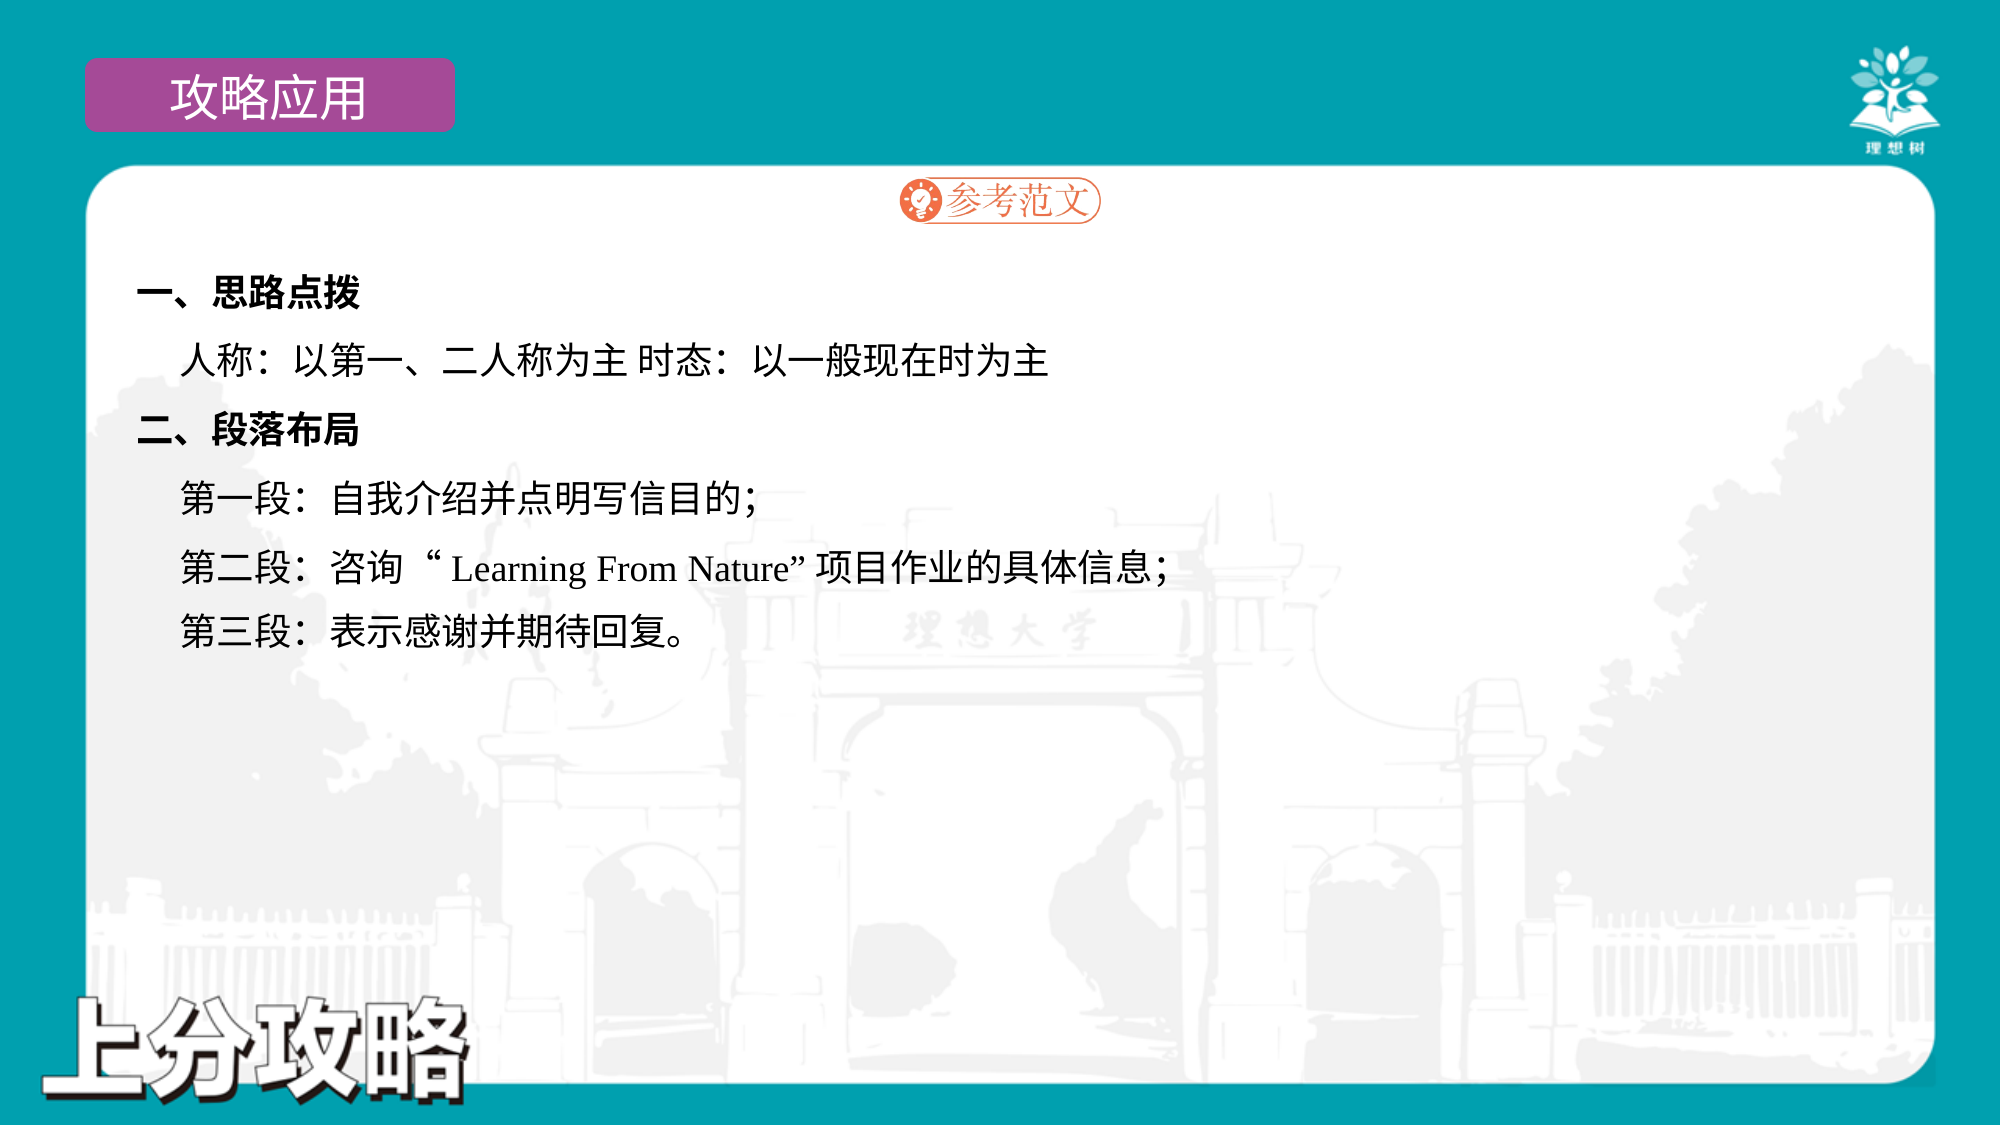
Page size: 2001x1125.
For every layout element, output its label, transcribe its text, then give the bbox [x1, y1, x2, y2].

picture [0, 0, 2000, 1125]
text_box 一、思路点拨 人称：以第一、二人称为主 时态：以一般现在时为主 二、段落布局 第一段：自我介绍并点明写信目的； 第二段：咨询“Learning From Nature”项目作业的具体信息； 第三段：表示感谢并期待回复。 [136, 244, 1865, 647]
